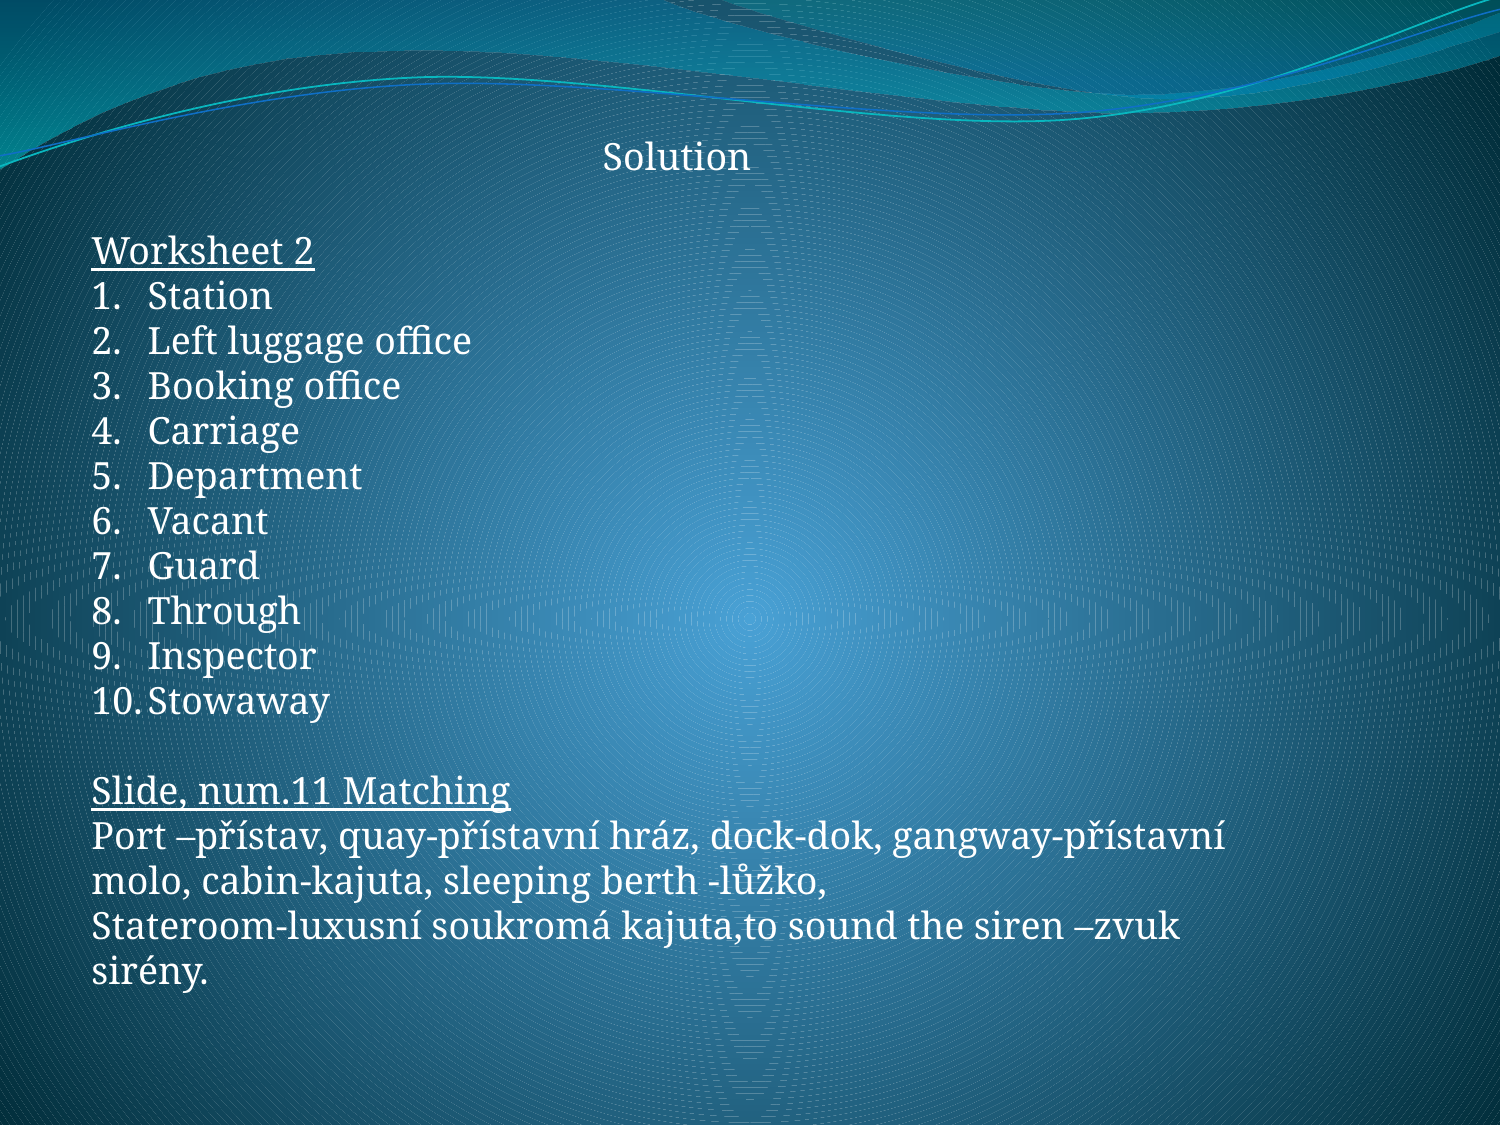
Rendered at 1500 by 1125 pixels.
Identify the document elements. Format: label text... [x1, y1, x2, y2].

text_box Worksheet 2 Station Left luggage office Booking office Carriage Department Vacant Guard Through Inspector Stowaway Slide, num.11 Matching Port –přístav, quay-přístavní hráz, dock-dok, gangway-přístavní molo, cabin-kajuta, sleeping berth -lůžko, Stateroom-luxusní soukromá kajuta,to sound the siren –zvuk sirény. [76, 219, 1258, 1090]
text_box Solution [549, 125, 886, 186]
